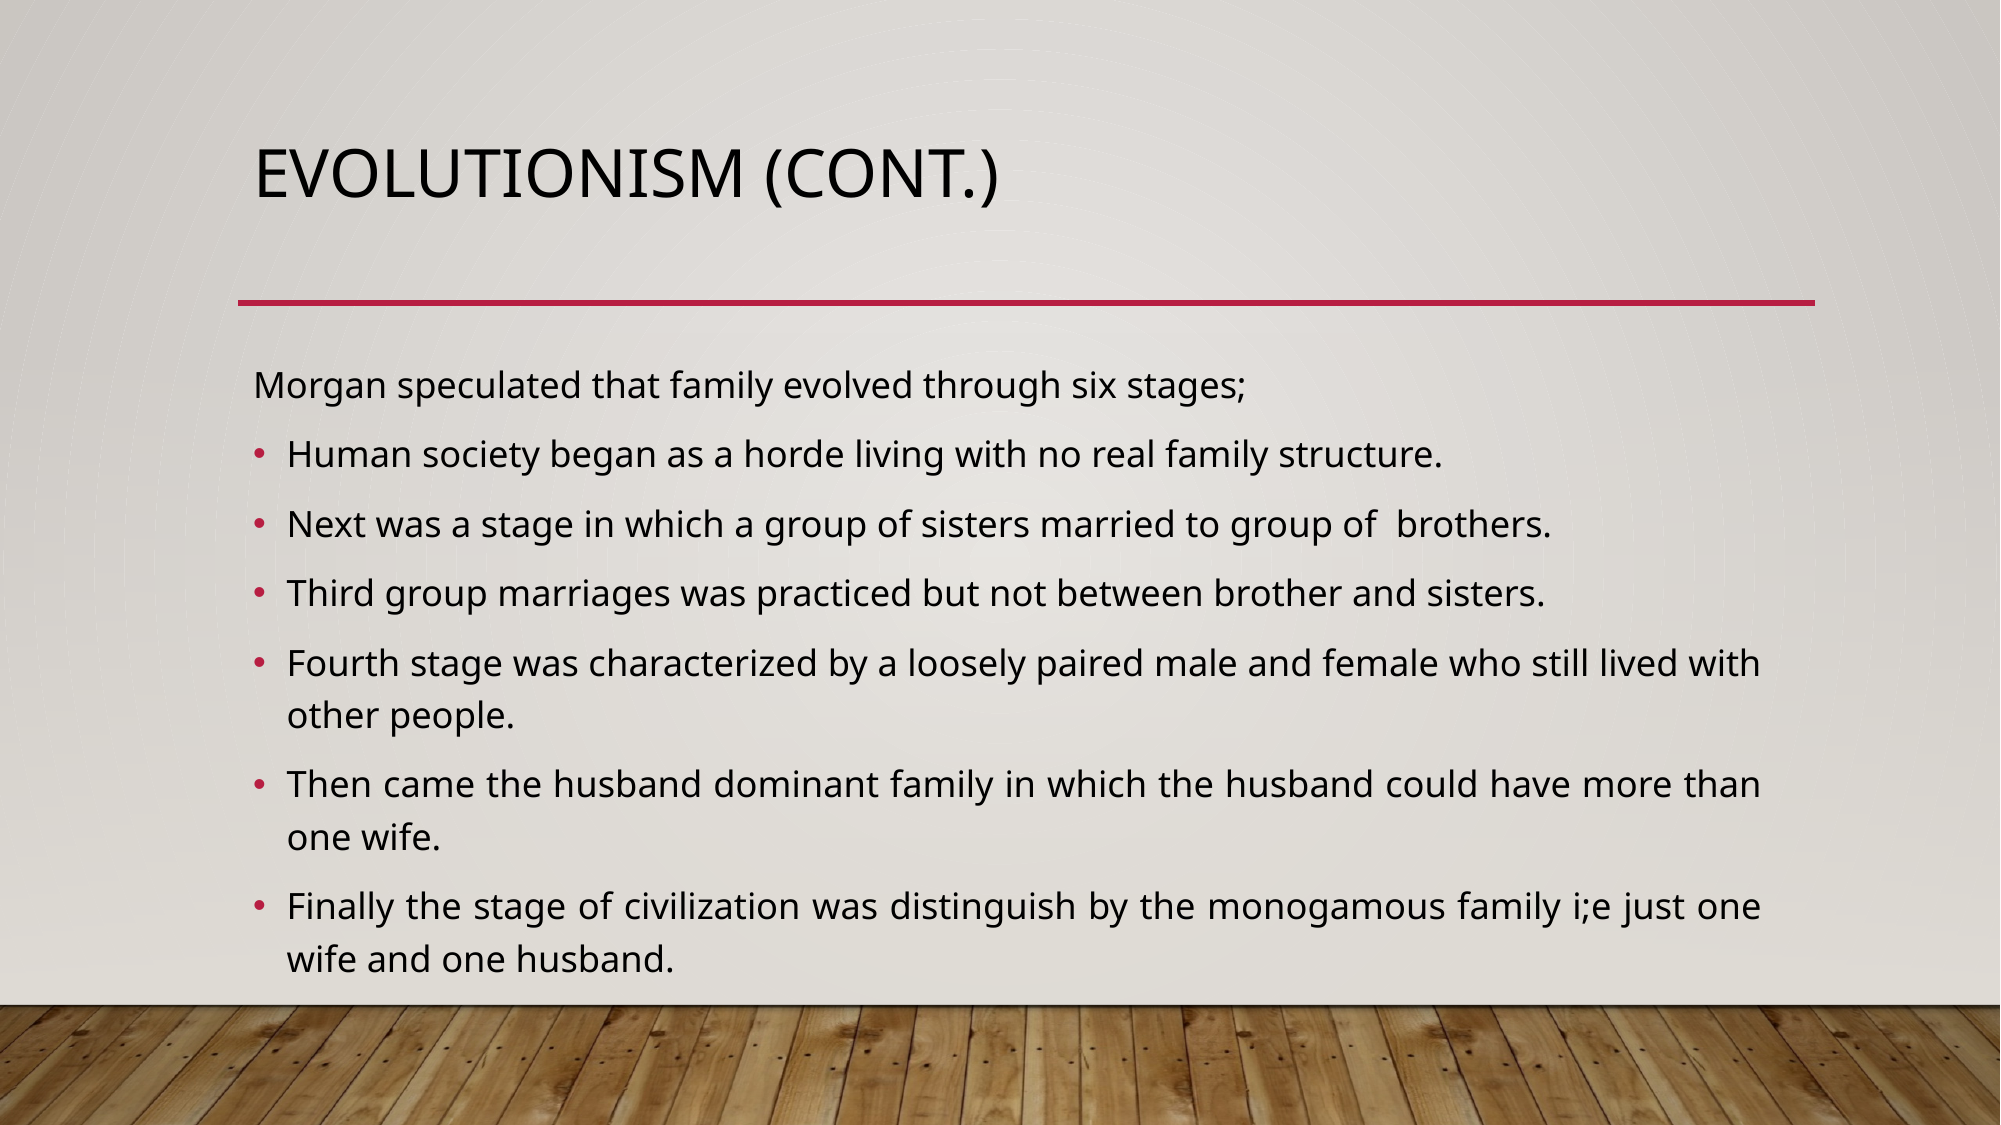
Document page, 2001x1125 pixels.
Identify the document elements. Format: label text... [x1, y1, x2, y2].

title Evolutionism (Cont.) [238, 131, 1814, 305]
picture [0, 1005, 2000, 1125]
list Morgan speculated that family evolved through six stages; Human society began as a horde living with no real family structure. Next was a stage in which a group of sisters married to group of brothers. Third group marriages was practiced but not between brother and sisters. Fourth stage was characterized by a loosely paired male and female who still lived with other people. Then came the husband dominant family in which the husband could have more than one wife. Finally the stage of civilization was distinguish by the monogamous family i;e just one wife and one husband. [238, 345, 1778, 993]
